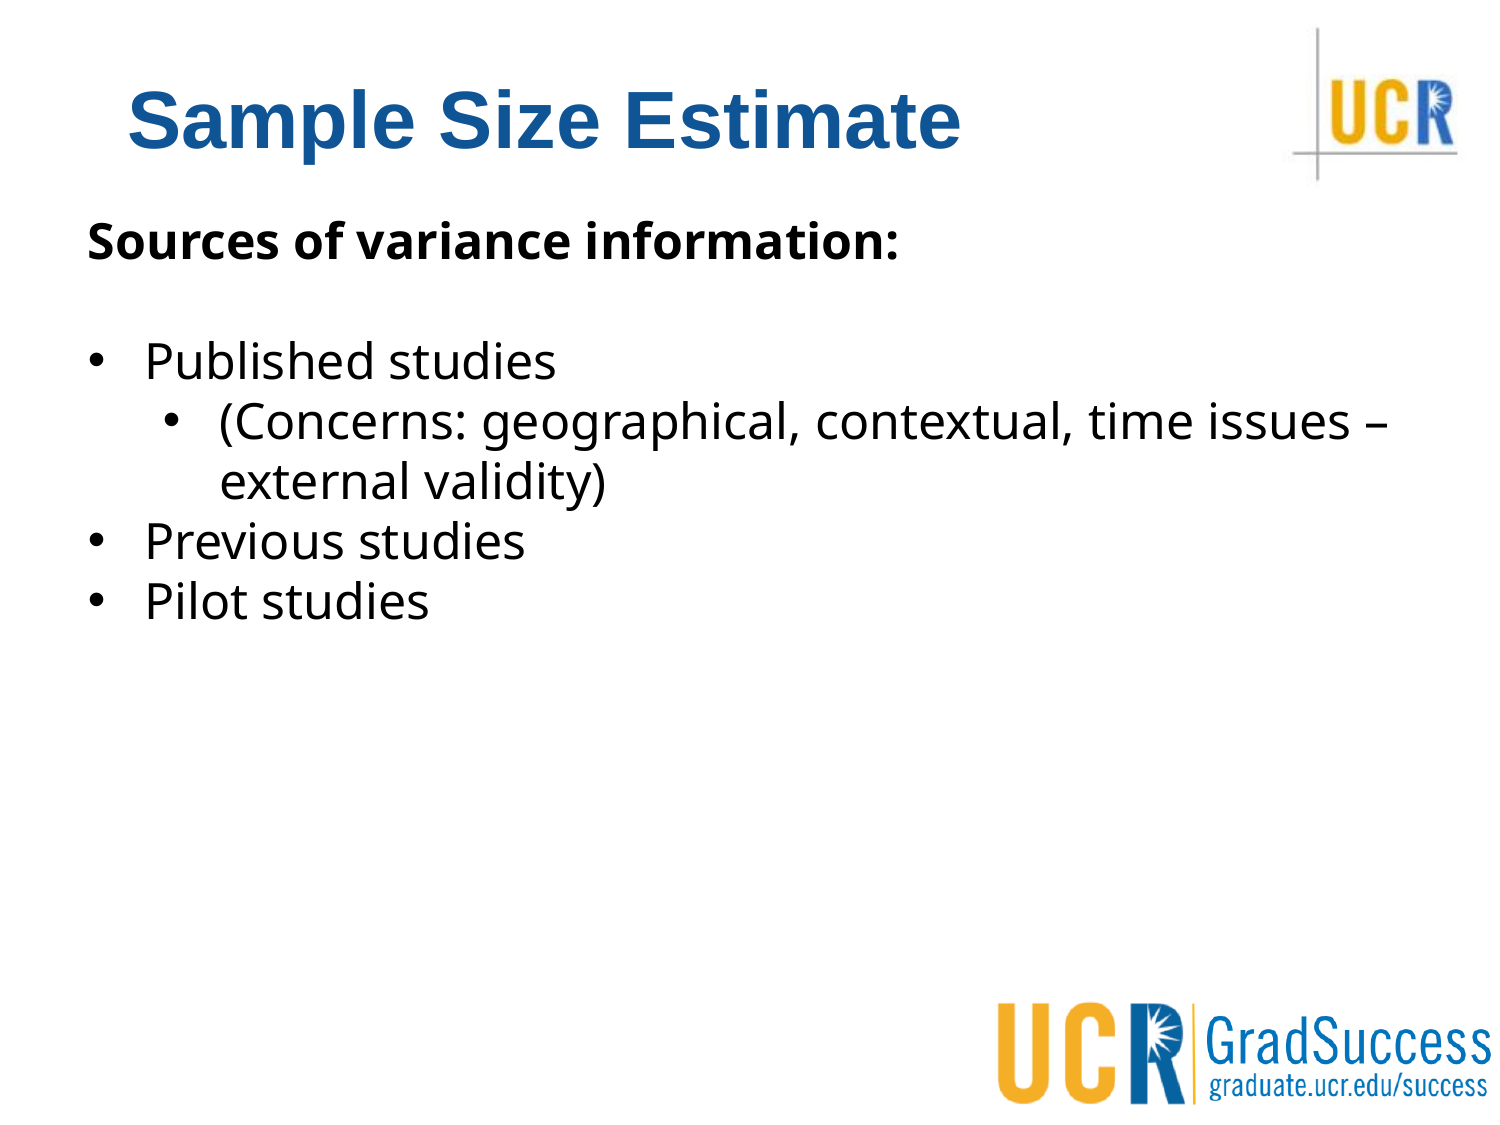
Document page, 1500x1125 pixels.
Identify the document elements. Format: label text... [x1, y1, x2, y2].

picture [1282, 0, 1500, 196]
text_box Sources of variance information: Published studies (Concerns: geographical, contextual, time issues – external validity) Previous studies Pilot studies [73, 201, 1470, 637]
title Sample Size Estimate [112, 13, 1388, 172]
